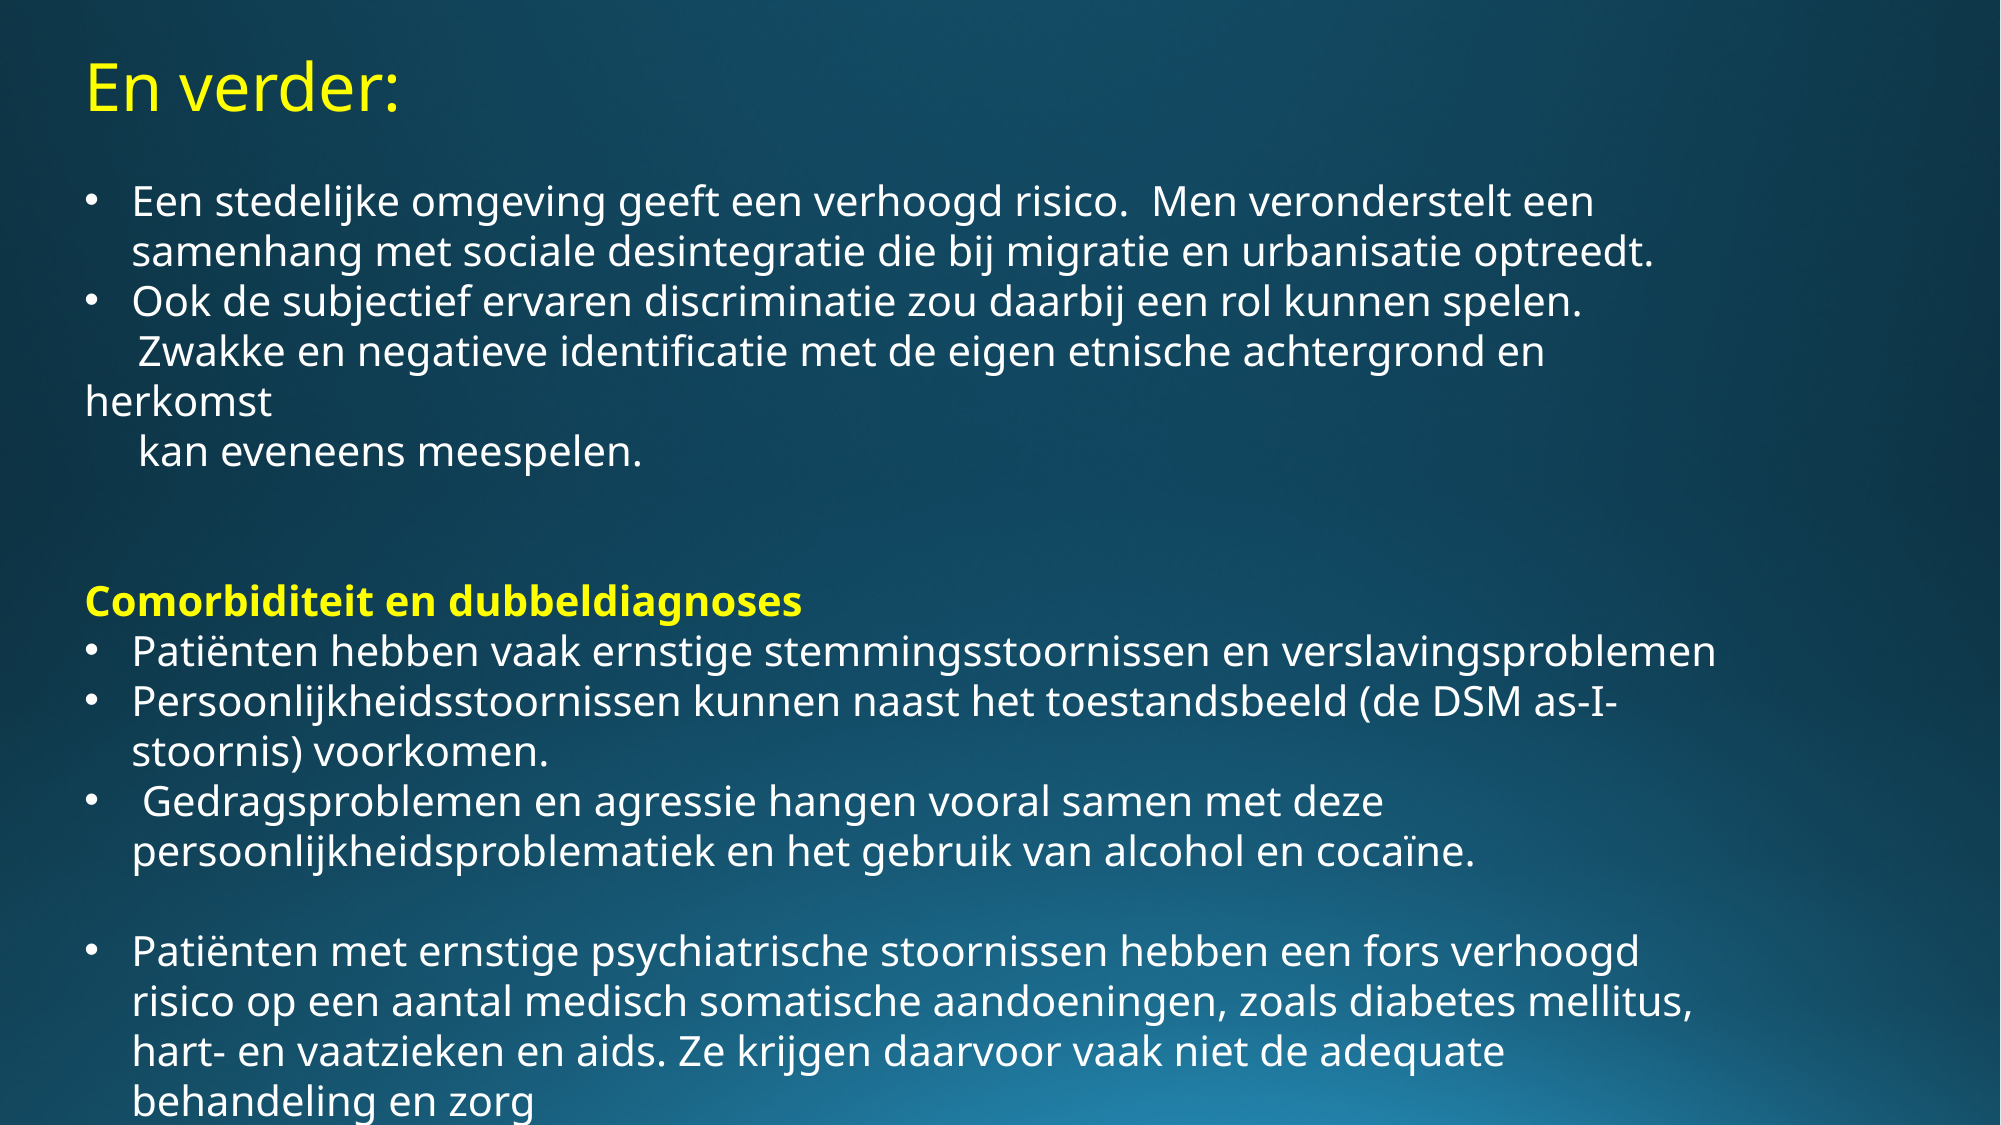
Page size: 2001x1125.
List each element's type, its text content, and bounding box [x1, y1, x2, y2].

picture [0, 0, 2001, 1125]
text_box En verder: Een stedelijke omgeving geeft een verhoogd risico. Men veronderstelt een samenhang met sociale desintegratie die bij migratie en urbanisatie optreedt. Ook de subjectief ervaren discriminatie zou daarbij een rol kunnen spelen. Zwakke en negatieve identificatie met de eigen etnische achtergrond en herkomst kan eveneens meespelen. Comorbiditeit en dubbeldiagnoses Patiënten hebben vaak ernstige stemmingsstoornissen en verslavingsproblemen Persoonlijkheidsstoornissen kunnen naast het toestandsbeeld (de DSM as-I-stoornis) voorkomen. Gedragsproblemen en agressie hangen vooral samen met deze persoonlijkheidsproblematiek en het gebruik van alcohol en cocaïne. Patiënten met ernstige psychiatrische stoornissen hebben een fors verhoogd risico op een aantal medisch somatische aandoeningen, zoals diabetes mellitus, hart- en vaatzieken en aids. Ze krijgen daarvoor vaak niet de adequate behandeling en zorg [69, 36, 1747, 1125]
